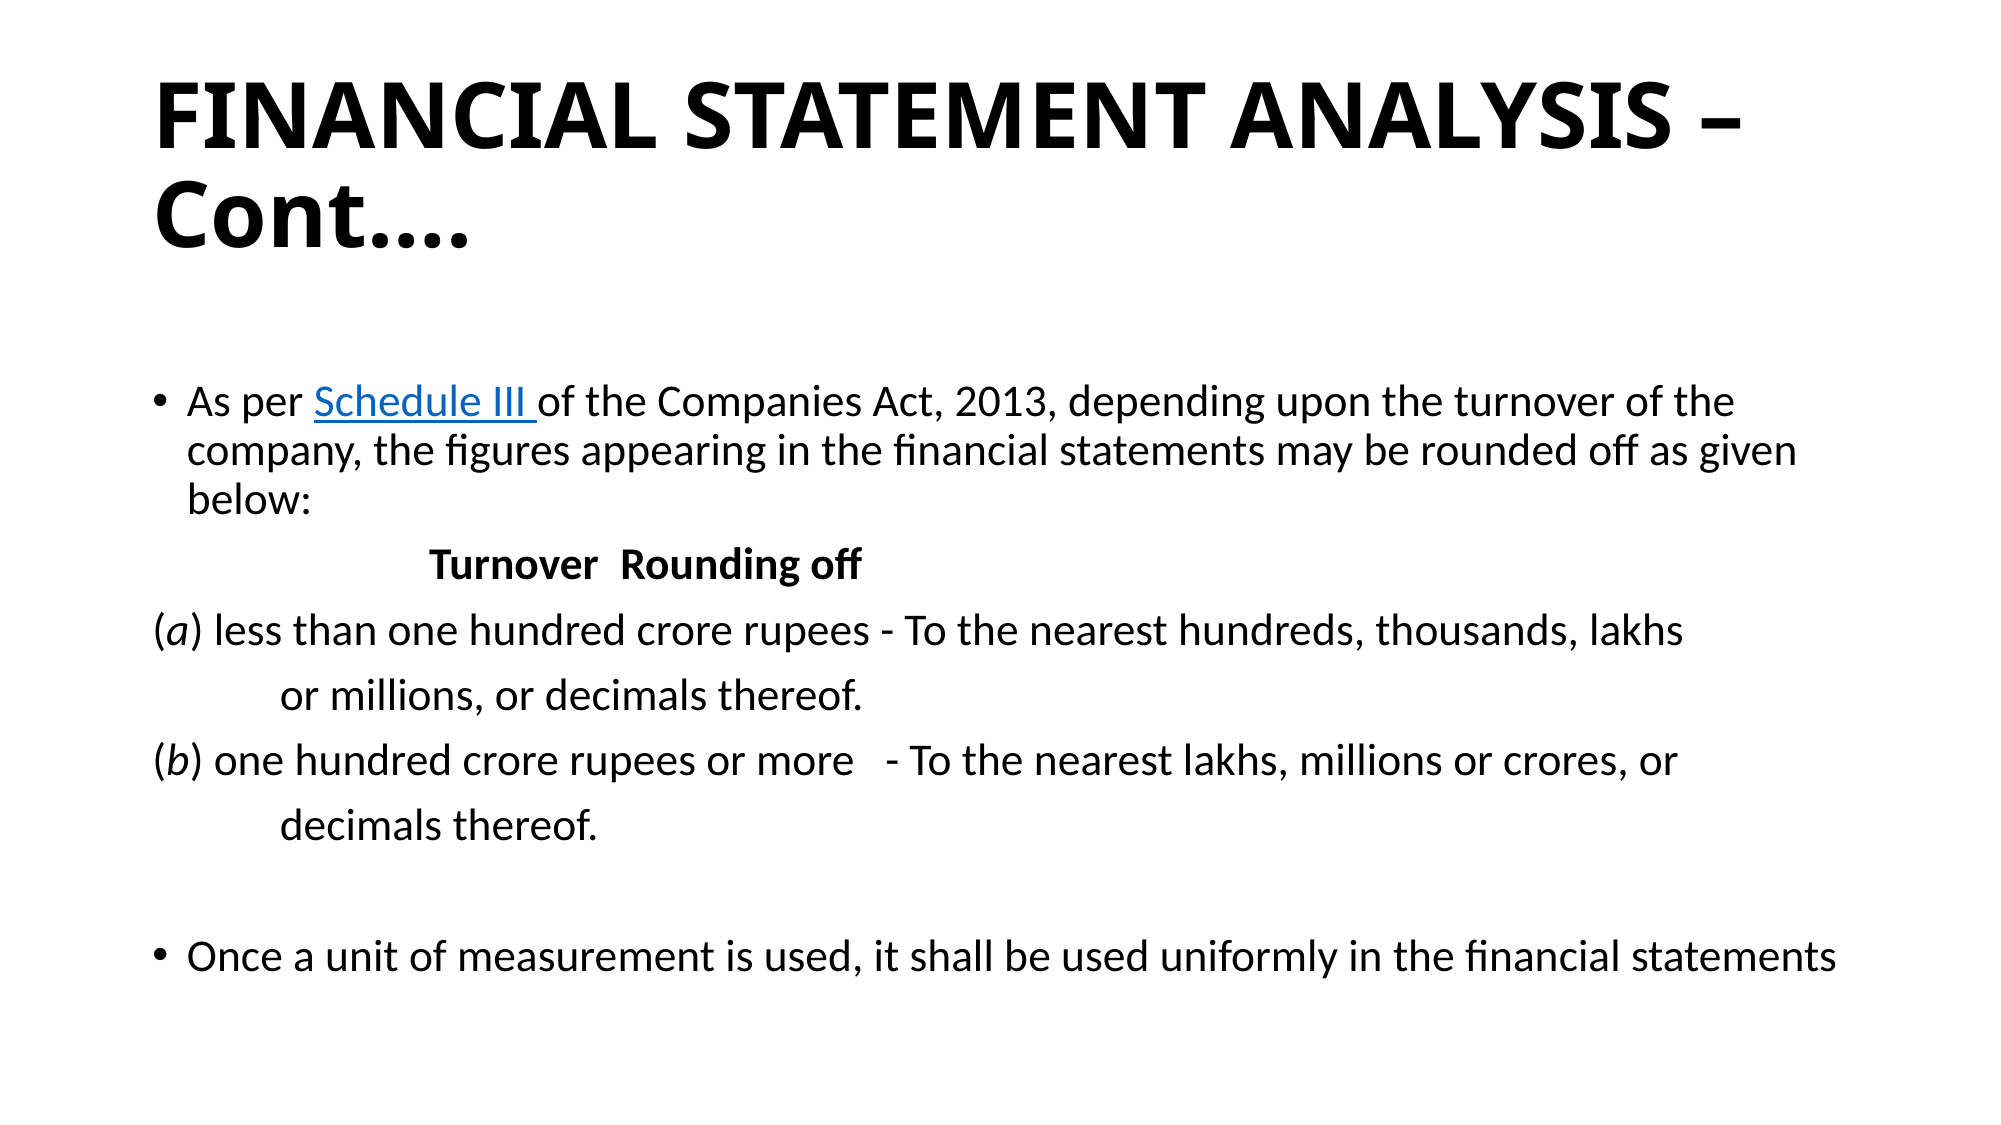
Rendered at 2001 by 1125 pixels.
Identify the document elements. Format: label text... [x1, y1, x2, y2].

title FINANCIAL STATEMENT ANALYSIS – Cont…. [137, 59, 1863, 278]
list As per Schedule III of the Companies Act, 2013, depending upon the turnover of the company, the figures appearing in the financial statements may be rounded off as given below: Turnover Rounding off (a) less than one hundred crore rupees - To the nearest hundreds, thousands, lakhs or millions, or decimals thereof. (b) one hundred crore rupees or more - To the nearest lakhs, millions or crores, or decimals thereof. Once a unit of measurement is used, it shall be used uniformly in the financial statements [137, 299, 1863, 1014]
